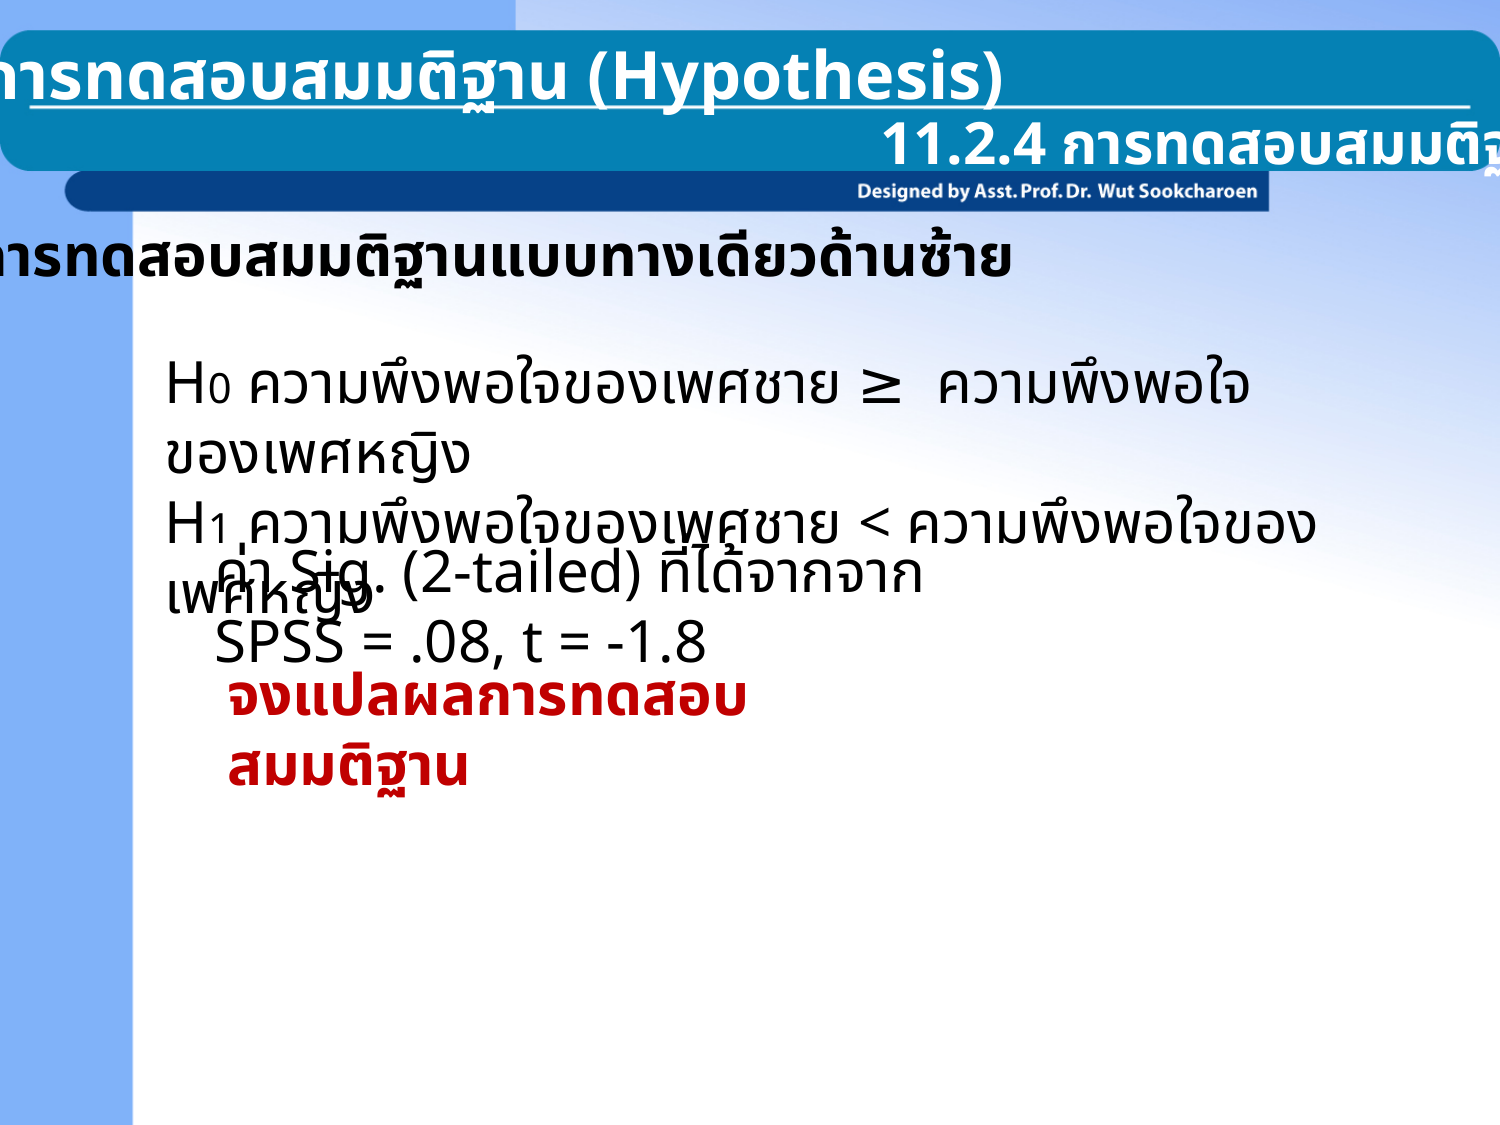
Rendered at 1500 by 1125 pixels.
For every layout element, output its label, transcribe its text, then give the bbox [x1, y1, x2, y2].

text_box การทดสอบสมมติฐานแบบทางเดียวด้านซ้าย [0, 210, 1030, 296]
picture [0, 0, 1500, 53]
picture [0, 149, 1500, 1125]
text_box 11.2 การทดสอบสมมติฐาน (Hypothesis) [0, 25, 1020, 121]
text_box H0 ความพึงพอใจของเพศชาย ≥ ความพึงพอใจของเพศหญิง H1 ความพึงพอใจของเพศชาย < ความพึงพอใจของเพศหญิง [149, 337, 1338, 633]
text_box จงแปลผลการทดสอบสมมติฐาน [212, 649, 800, 805]
text_box 11.2.4 การทดสอบสมมติฐาน [865, 98, 1500, 184]
text_box ค่า Sig. (2-tailed) ที่ได้จากจาก SPSS = .08, t = -1.8 [200, 526, 1050, 682]
